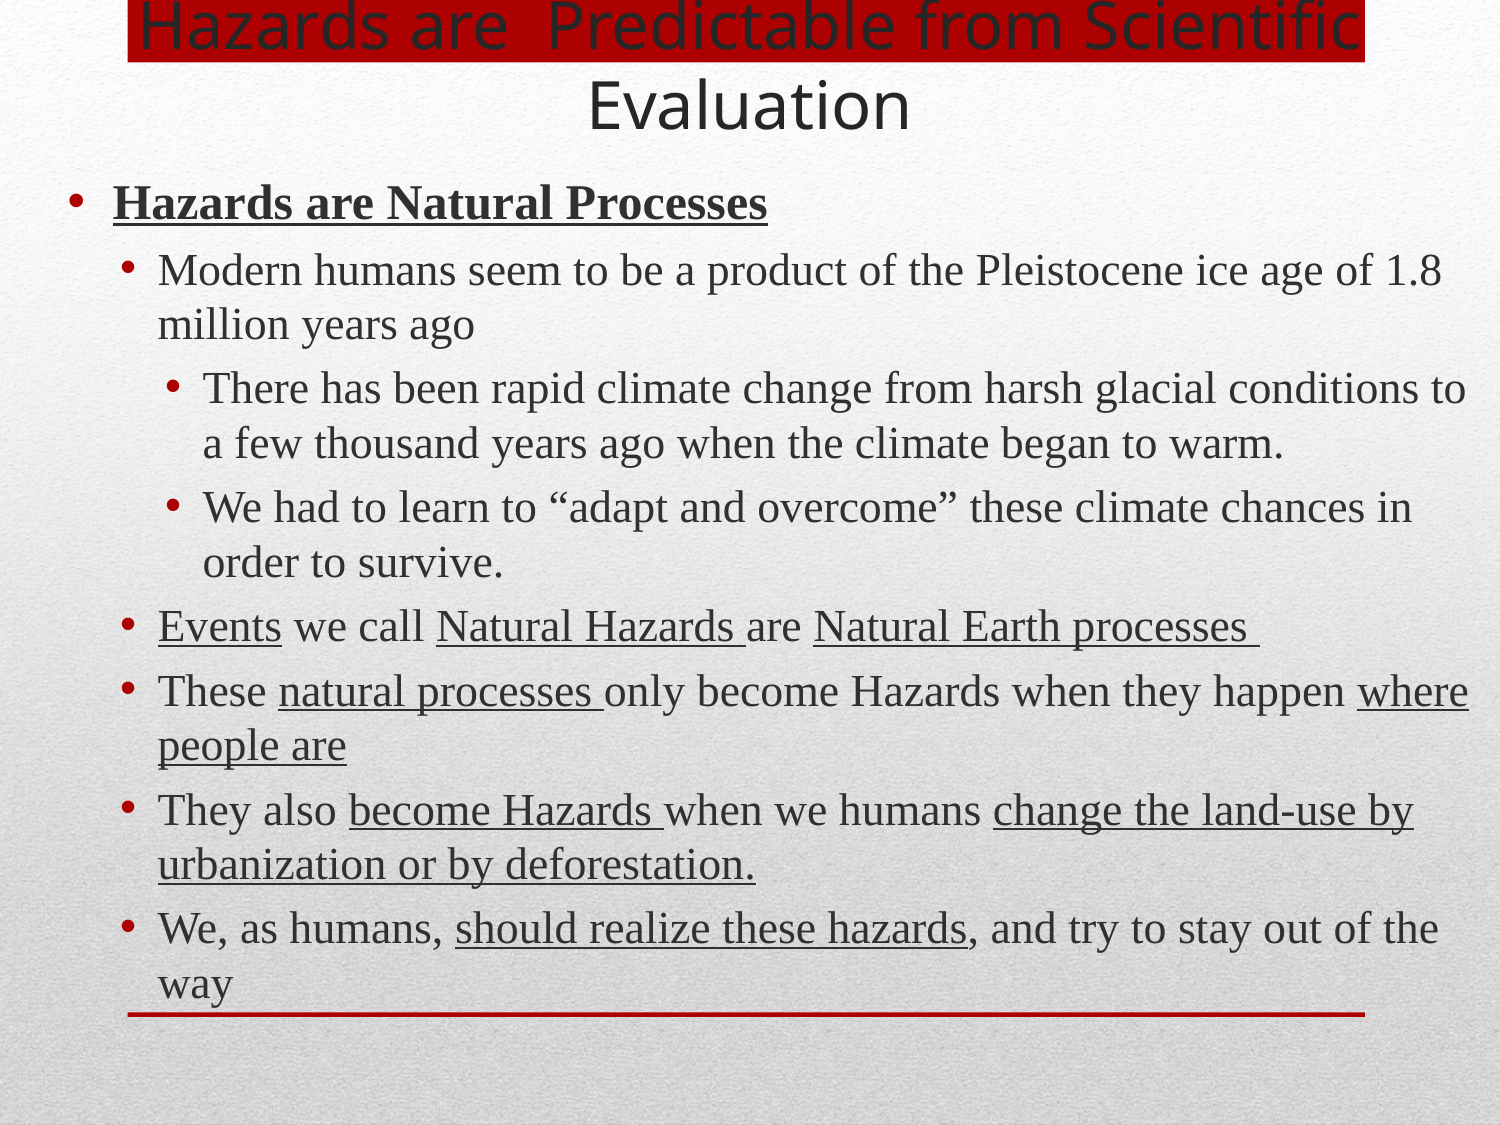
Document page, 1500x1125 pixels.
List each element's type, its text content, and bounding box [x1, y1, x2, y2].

title Hazards are Predictable from Scientific Evaluation [0, 37, 1500, 150]
list Hazards are Natural Processes Modern humans seem to be a product of the Pleistocene ice age of 1.8 million years ago There has been rapid climate change from harsh glacial conditions to a few thousand years ago when the climate began to warm. We had to learn to “adapt and overcome” these climate chances in order to survive. Events we call Natural Hazards are Natural Earth processes These natural processes only become Hazards when they happen where people are They also become Hazards when we humans change the land-use by urbanization or by deforestation. We, as humans, should realize these hazards, and try to stay out of the way [0, 162, 1500, 1050]
